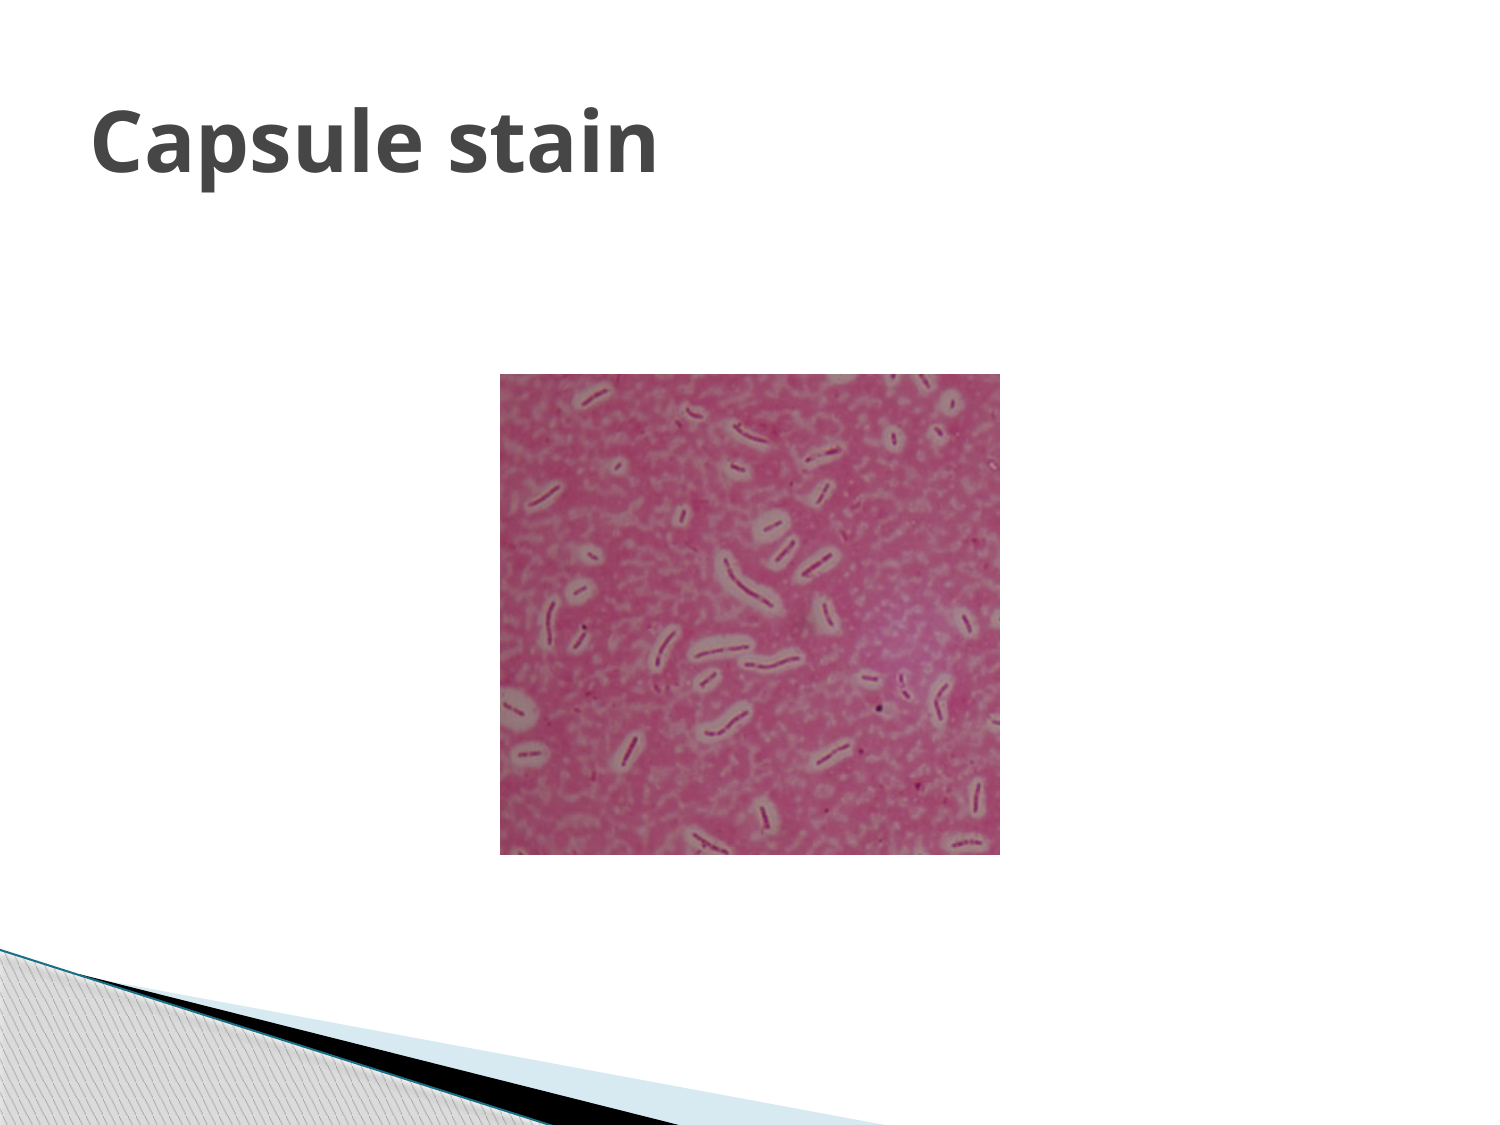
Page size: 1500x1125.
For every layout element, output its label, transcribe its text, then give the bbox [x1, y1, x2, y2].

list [499, 373, 1001, 855]
title Capsule stain [75, 45, 1425, 233]
